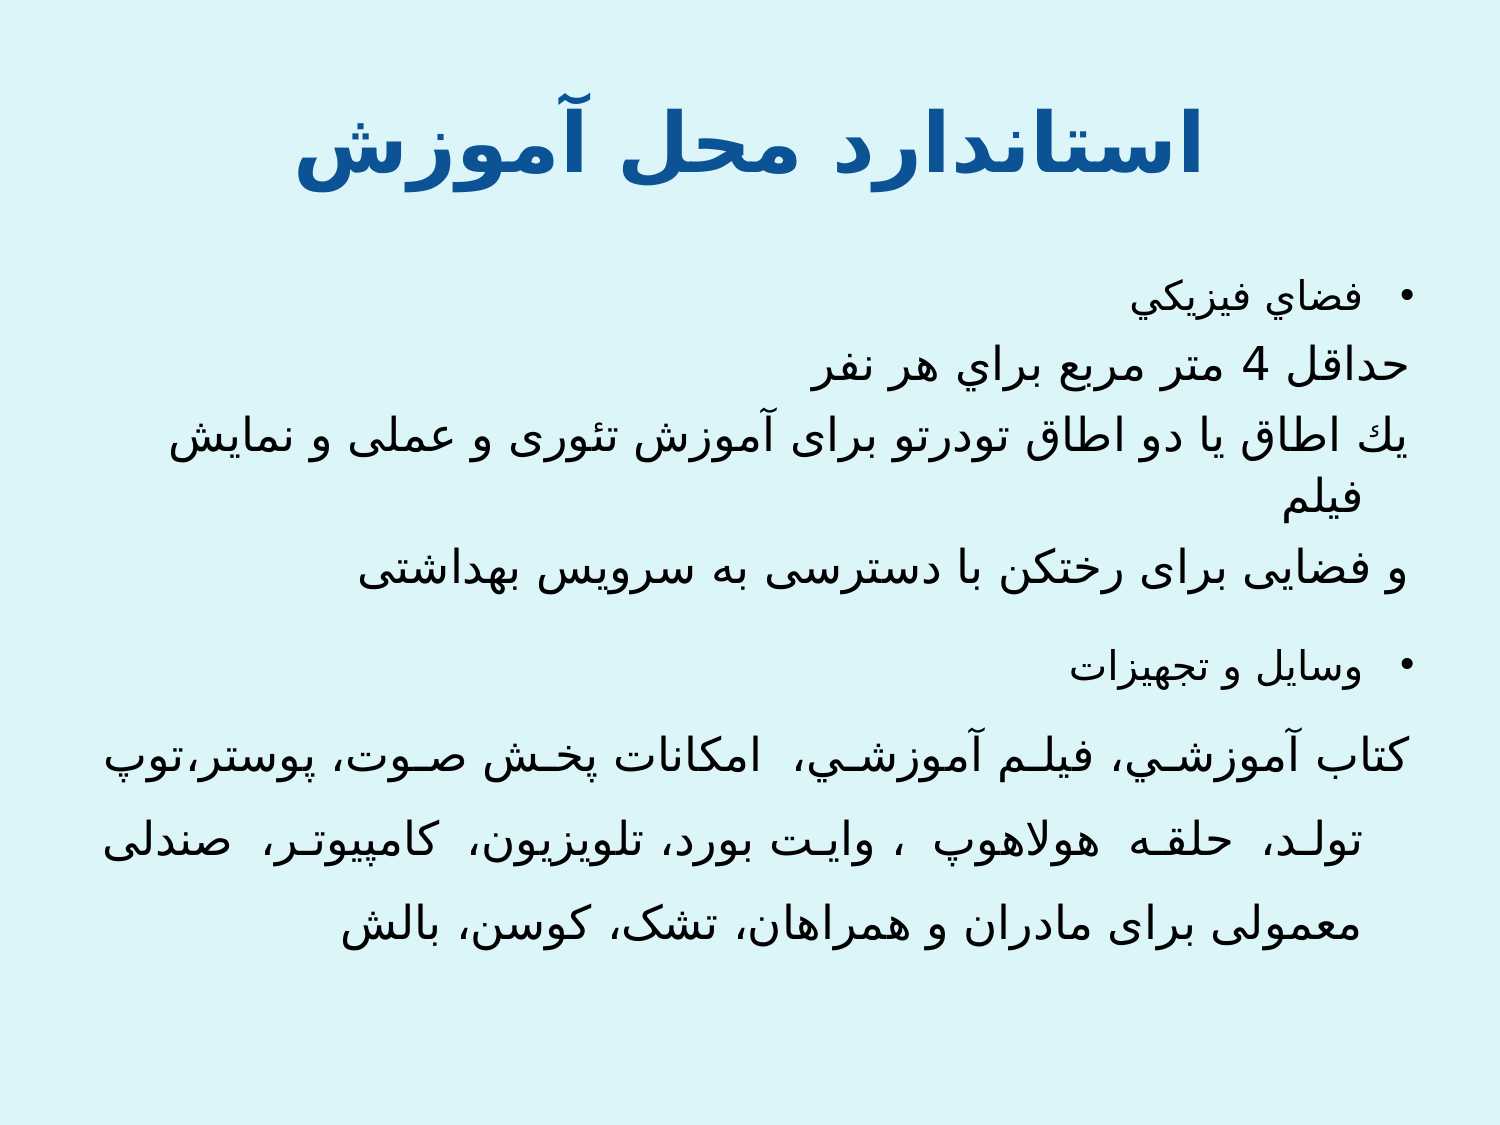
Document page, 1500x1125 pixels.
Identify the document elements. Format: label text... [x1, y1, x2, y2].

title استاندارد محل آموزش [75, 45, 1425, 233]
list فضاي فيزيكي حداقل 4 متر مربع براي هر نفر يك اطاق یا دو اطاق تودرتو برای آموزش تئوری و عملی و نمایش فیلم و فضایی برای رختکن با دسترسی به سرویس بهداشتی وسايل و تجهيزات كتاب آموزشي، فيلم آموزشي، امکانات پخش صوت، پوستر،توپ تولد، حلقه هولاهوپ ، وايت بورد، تلویزیون، کامپیوتر، صندلی معمولی برای مادران و همراهان، تشک، کوسن، بالش [75, 262, 1425, 1005]
